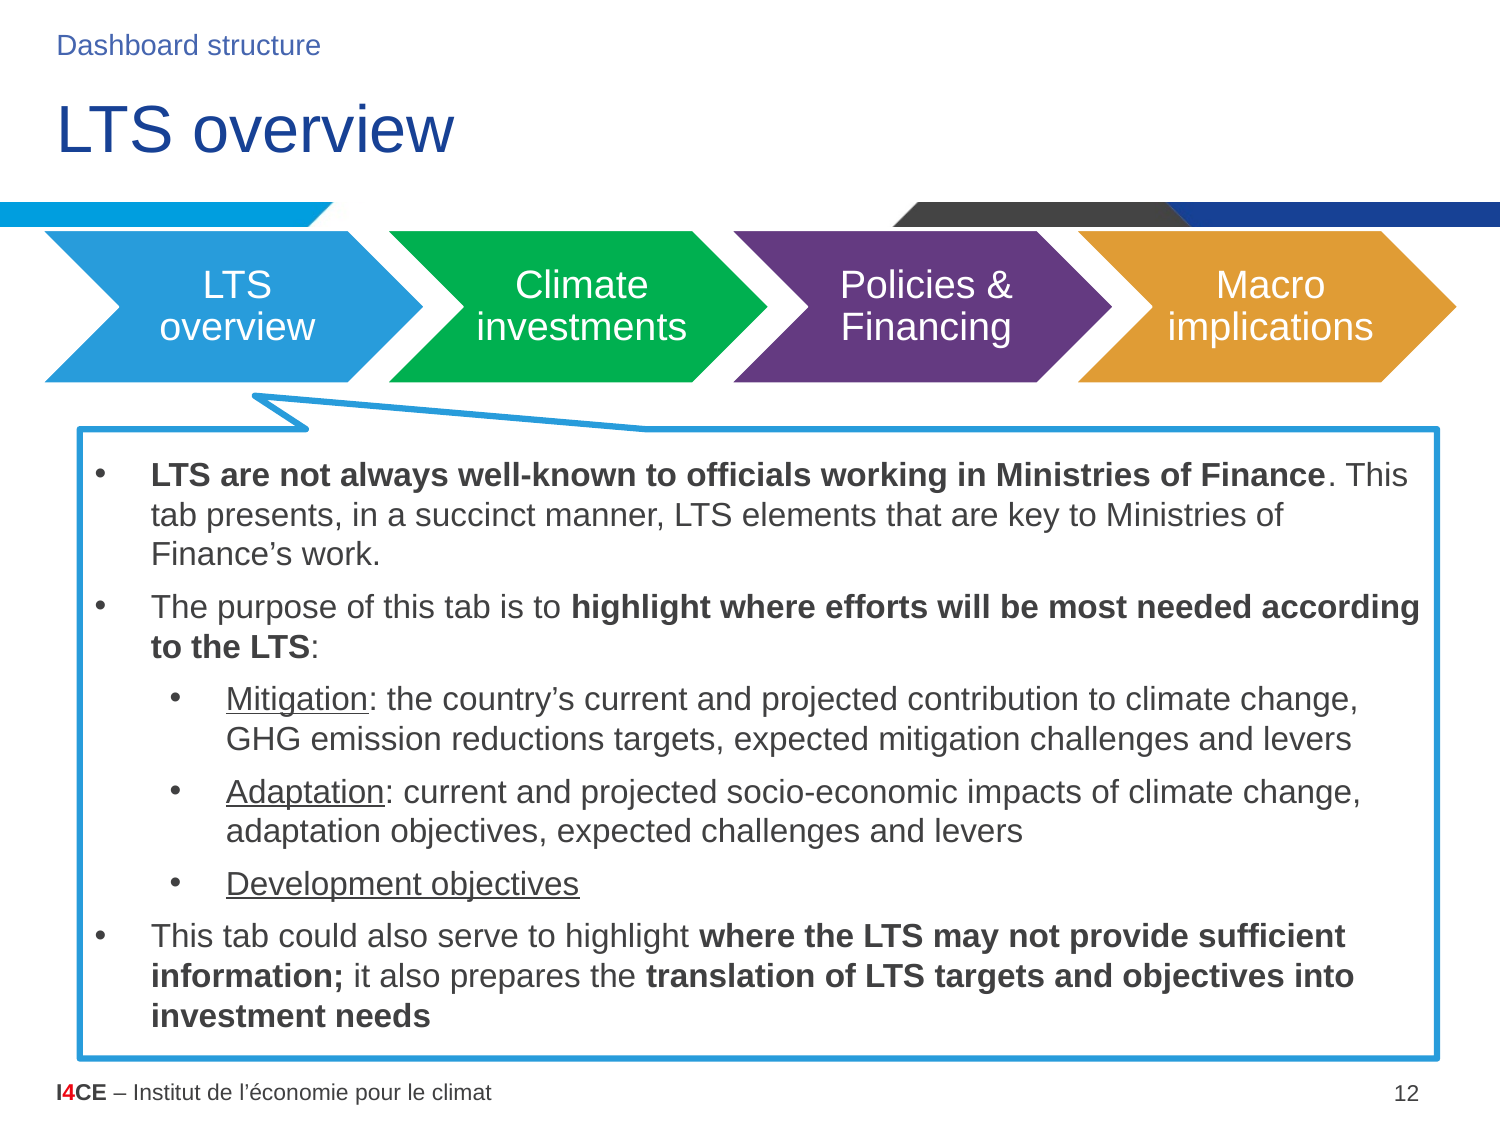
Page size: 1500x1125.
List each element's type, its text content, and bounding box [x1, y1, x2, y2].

list Dashboard structure [41, 19, 1459, 67]
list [41, 226, 1459, 388]
title LTS overview [41, 67, 1459, 185]
picture [310, 202, 1500, 227]
text_box LTS are not always well-known to officials working in Ministries of Finance. This tab presents, in a succinct manner, LTS elements that are key to Ministries of Finance’s work. The purpose of this tab is to highlight where efforts will be most needed according to the LTS: Mitigation: the country’s current and projected contribution to climate change, GHG emission reductions targets, expected mitigation challenges and levers Adaptation: current and projected socio-economic impacts of climate change, adaptation objectives, expected challenges and levers Development objectives This tab could also serve to highlight where the LTS may not provide sufficient information; it also prepares the translation of LTS targets and objectives into investment needs [78, 394, 1438, 1060]
